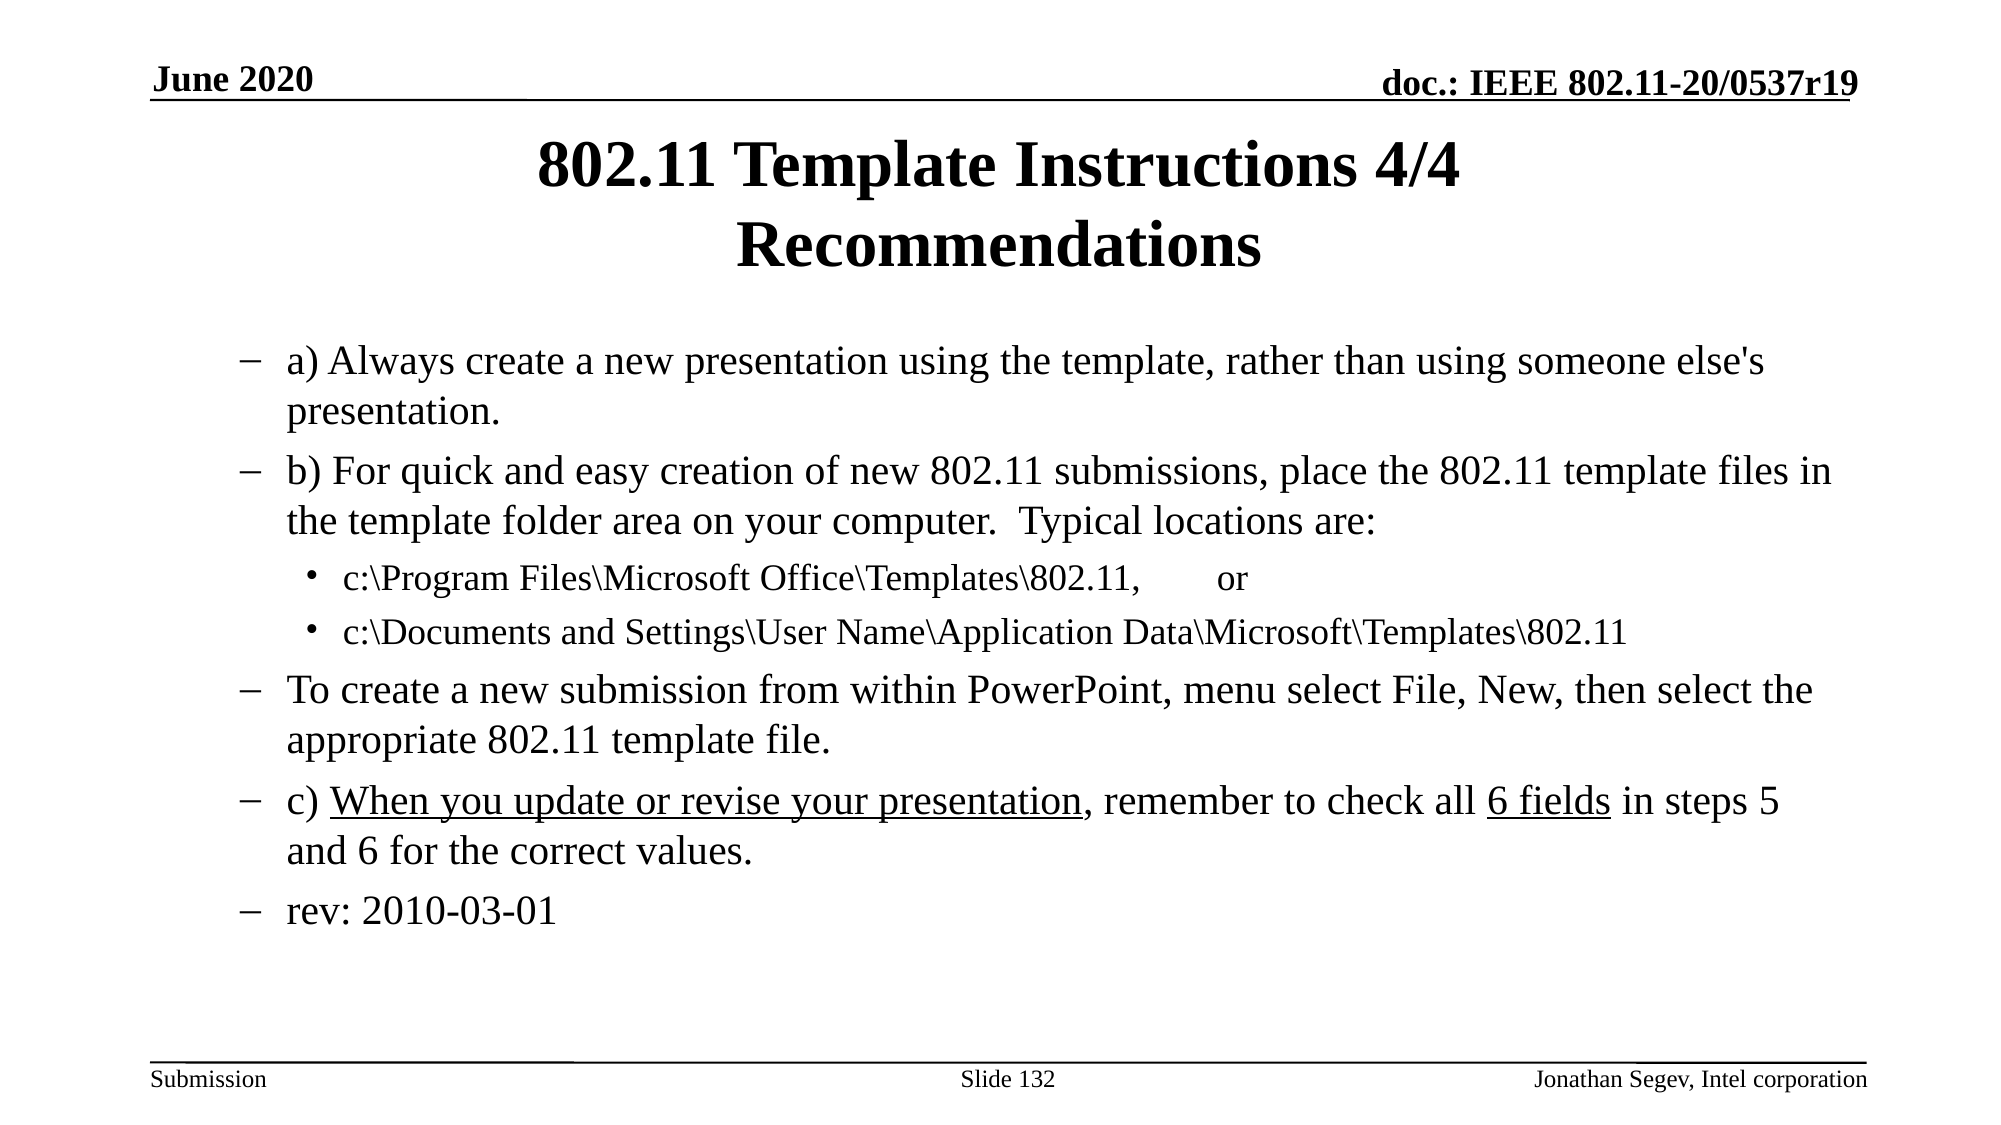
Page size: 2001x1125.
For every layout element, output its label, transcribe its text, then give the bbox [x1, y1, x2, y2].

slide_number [152, 54, 563, 100]
title 802.11 Template Instructions 4/4 Recommendations [149, 112, 1850, 288]
footer Jonathan Segev, Intel corporation [1171, 1061, 1869, 1093]
list a) Always create a new presentation using the template, rather than using someone else's presentation. b) For quick and easy creation of new 802.11 submissions, place the 802.11 template files in the template folder area on your computer. Typical locations are: c:\Program Files\Microsoft Office\Templates\802.11, or c:\Documents and Settings\User Name\Application Data\Microsoft\Templates\802.11 To create a new submission from within PowerPoint, menu select File, New, then select the appropriate 802.11 template file. c) When you update or revise your presentation, remember to check all 6 fields in steps 5 and 6 for the correct values. rev: 2010-03-01 [149, 324, 1850, 1000]
slide_number Slide 132 [950, 1061, 1067, 1123]
